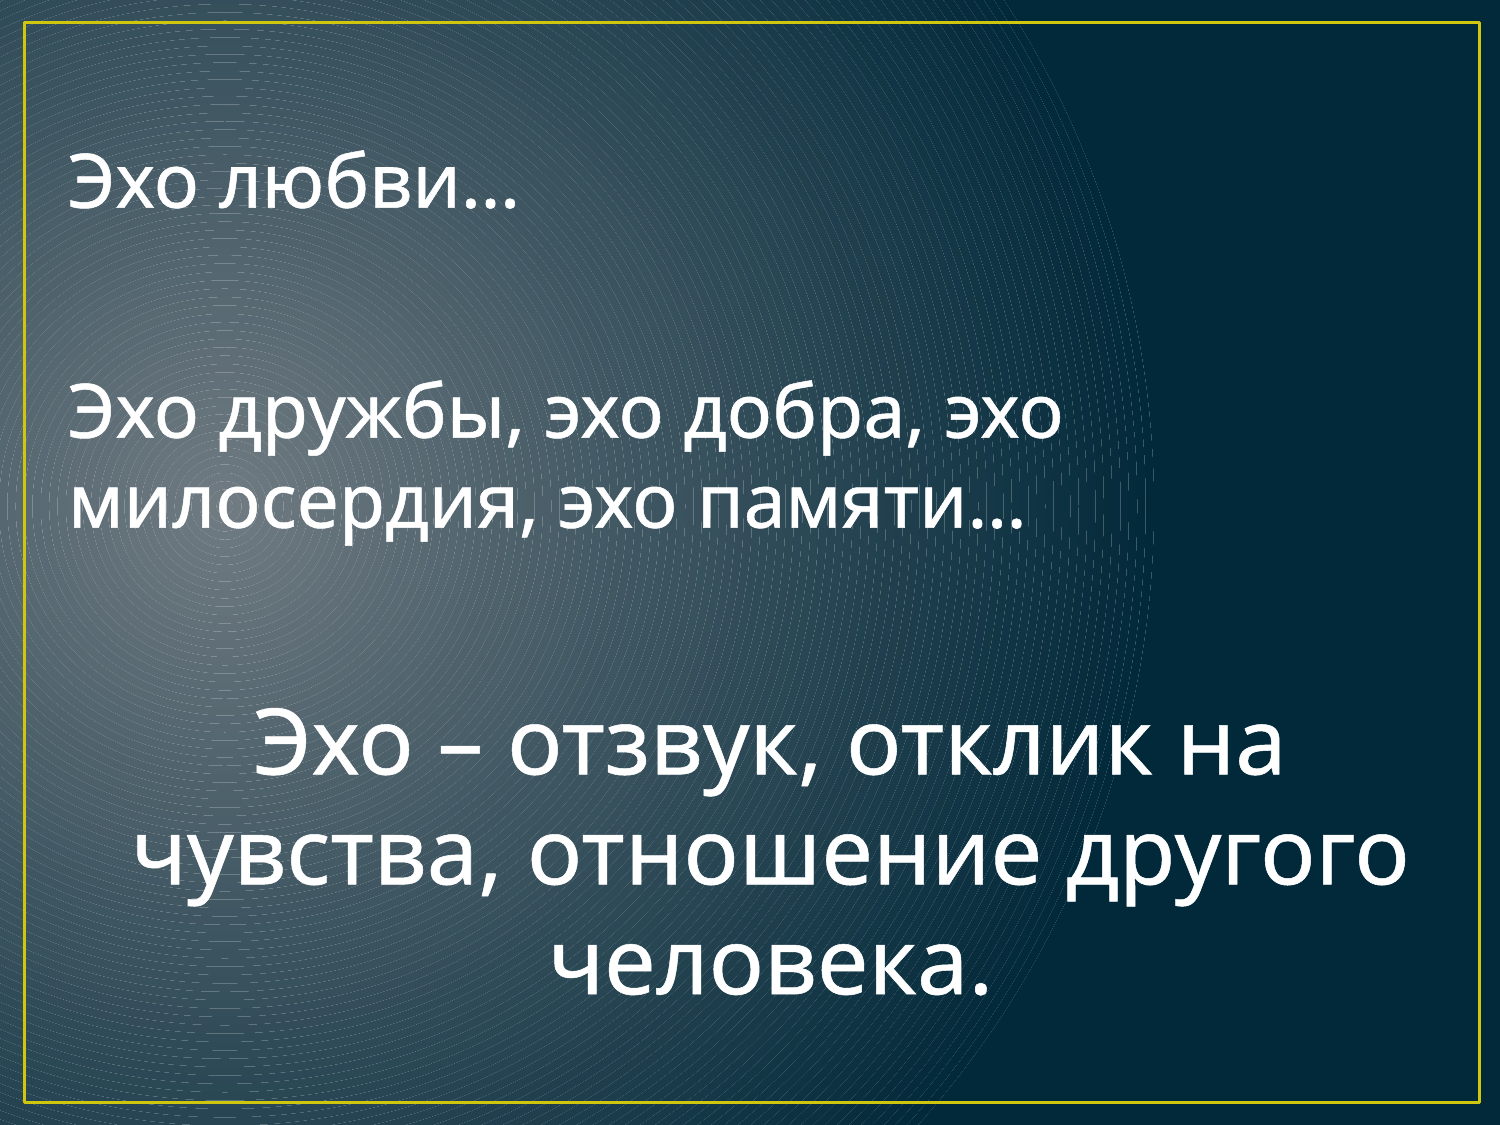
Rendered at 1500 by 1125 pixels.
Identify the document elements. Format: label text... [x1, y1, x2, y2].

text_box Эхо любви… Эхо дружбы, эхо добра, эхо милосердия, эхо памяти… Эхо – отзвук, отклик на чувства, отношение другого человека. [53, 125, 1489, 1020]
